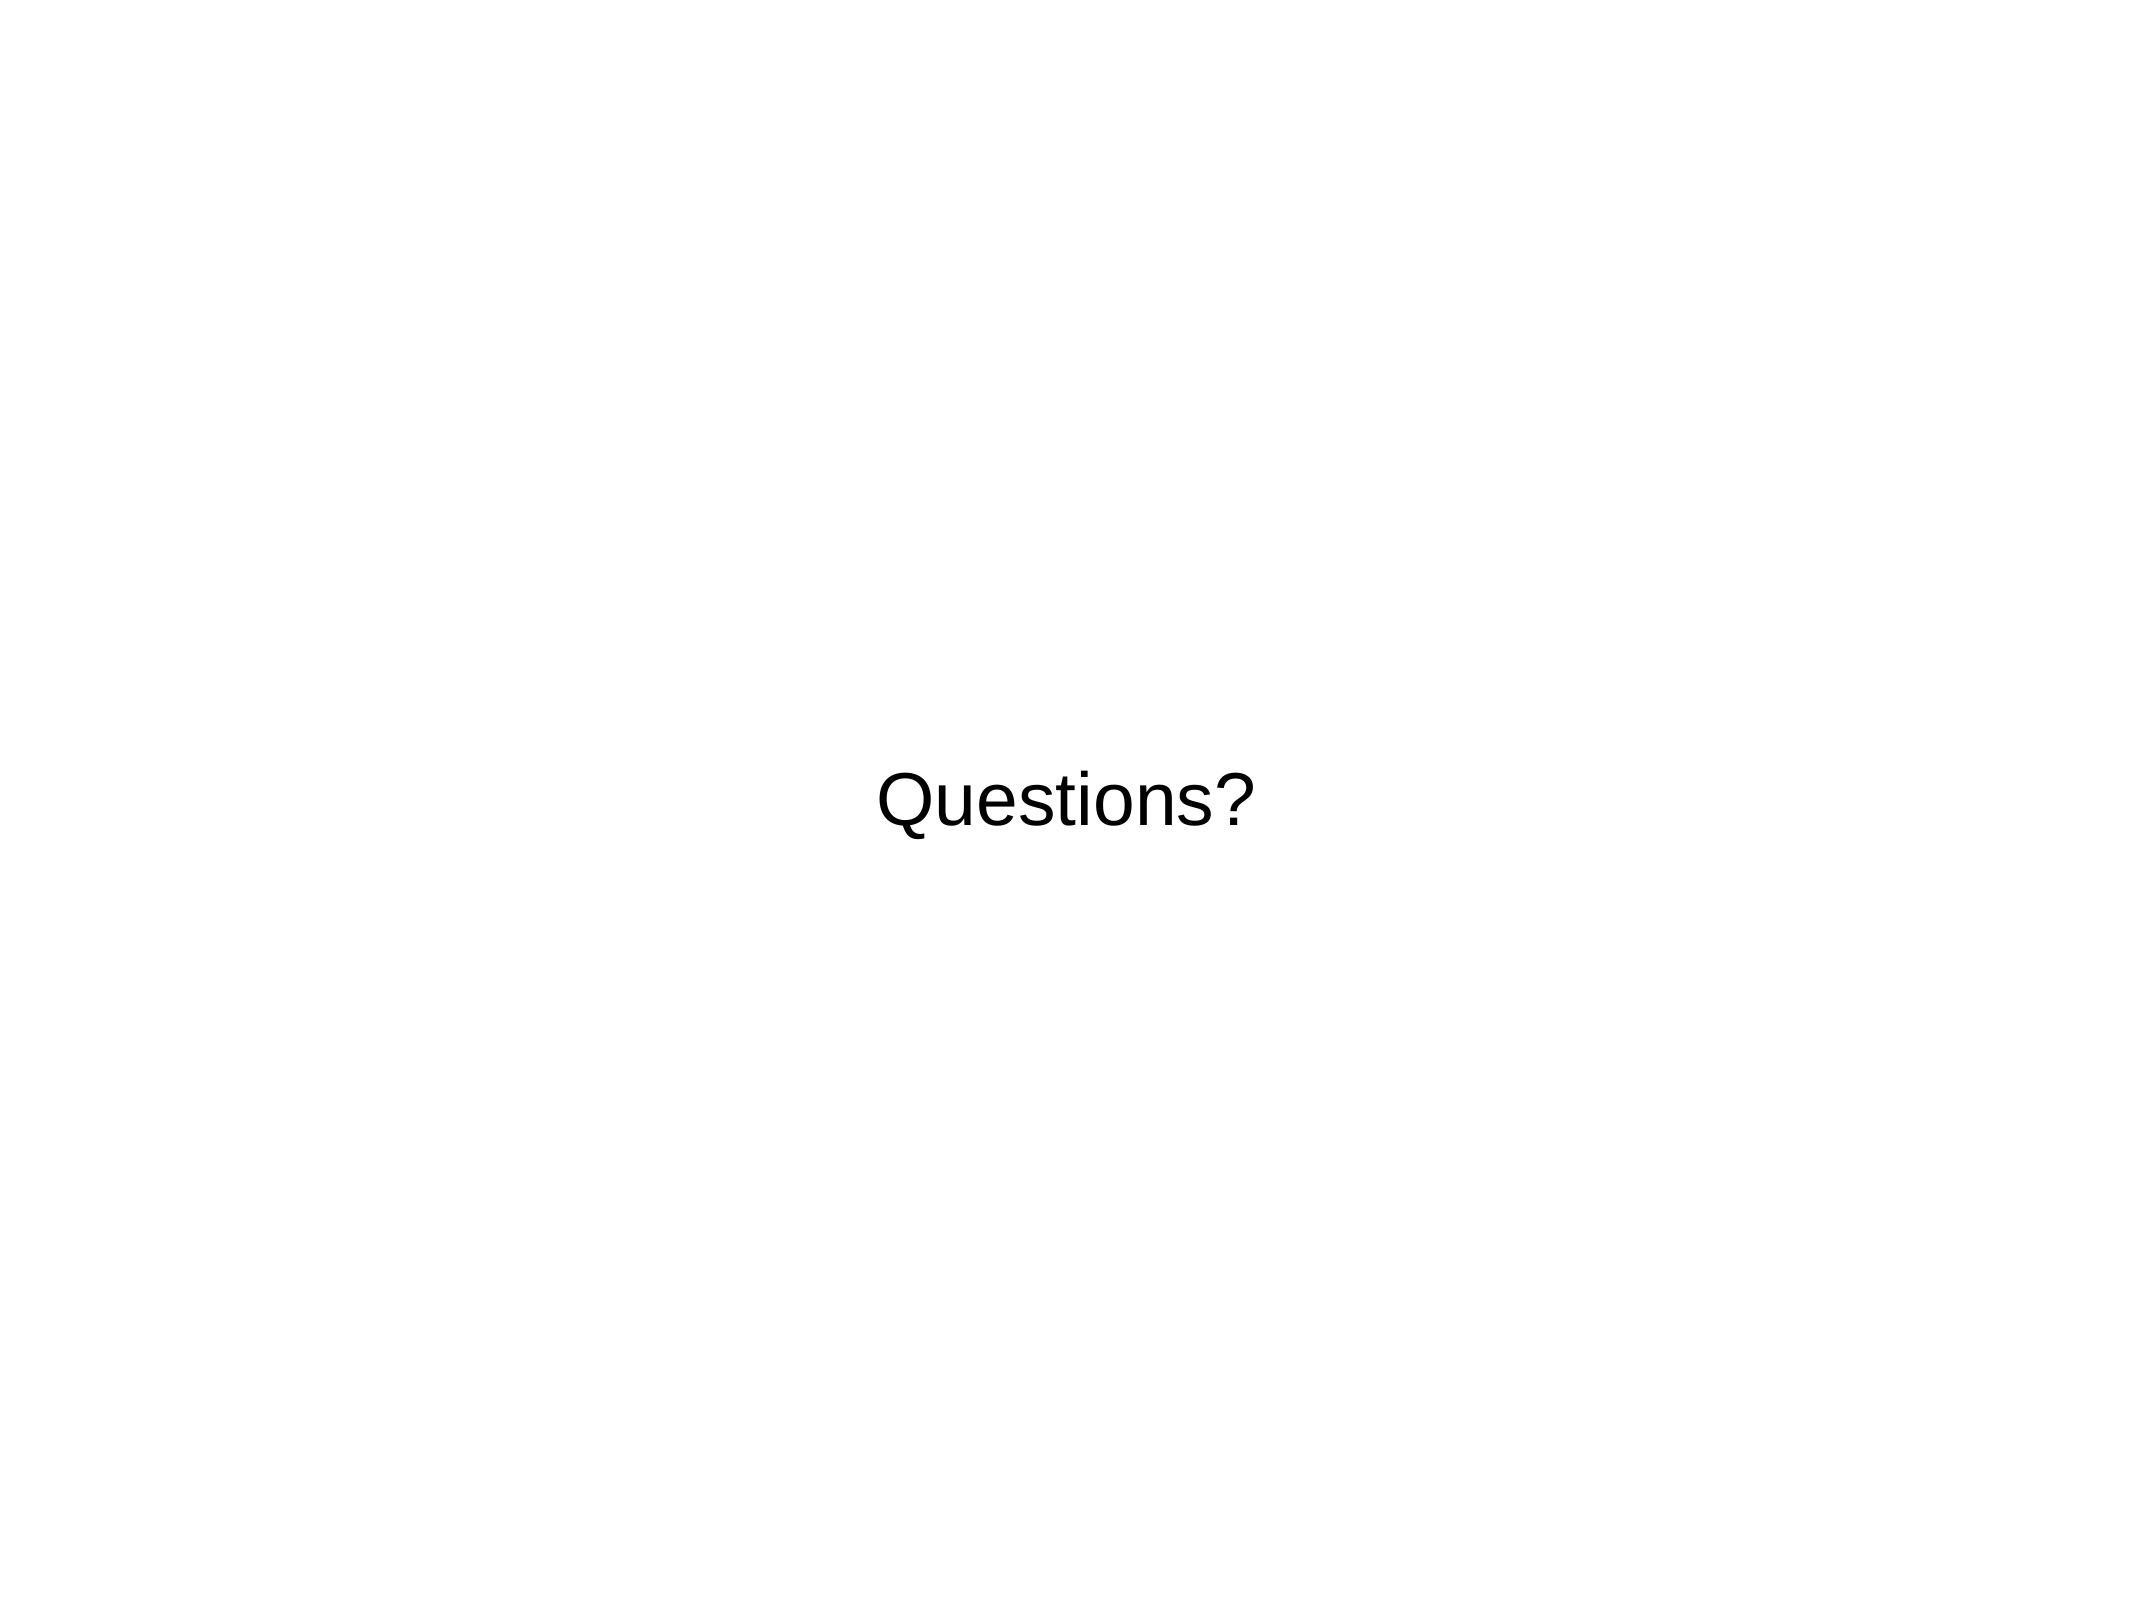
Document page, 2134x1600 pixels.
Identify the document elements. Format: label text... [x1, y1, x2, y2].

title Questions? [208, 741, 1925, 857]
